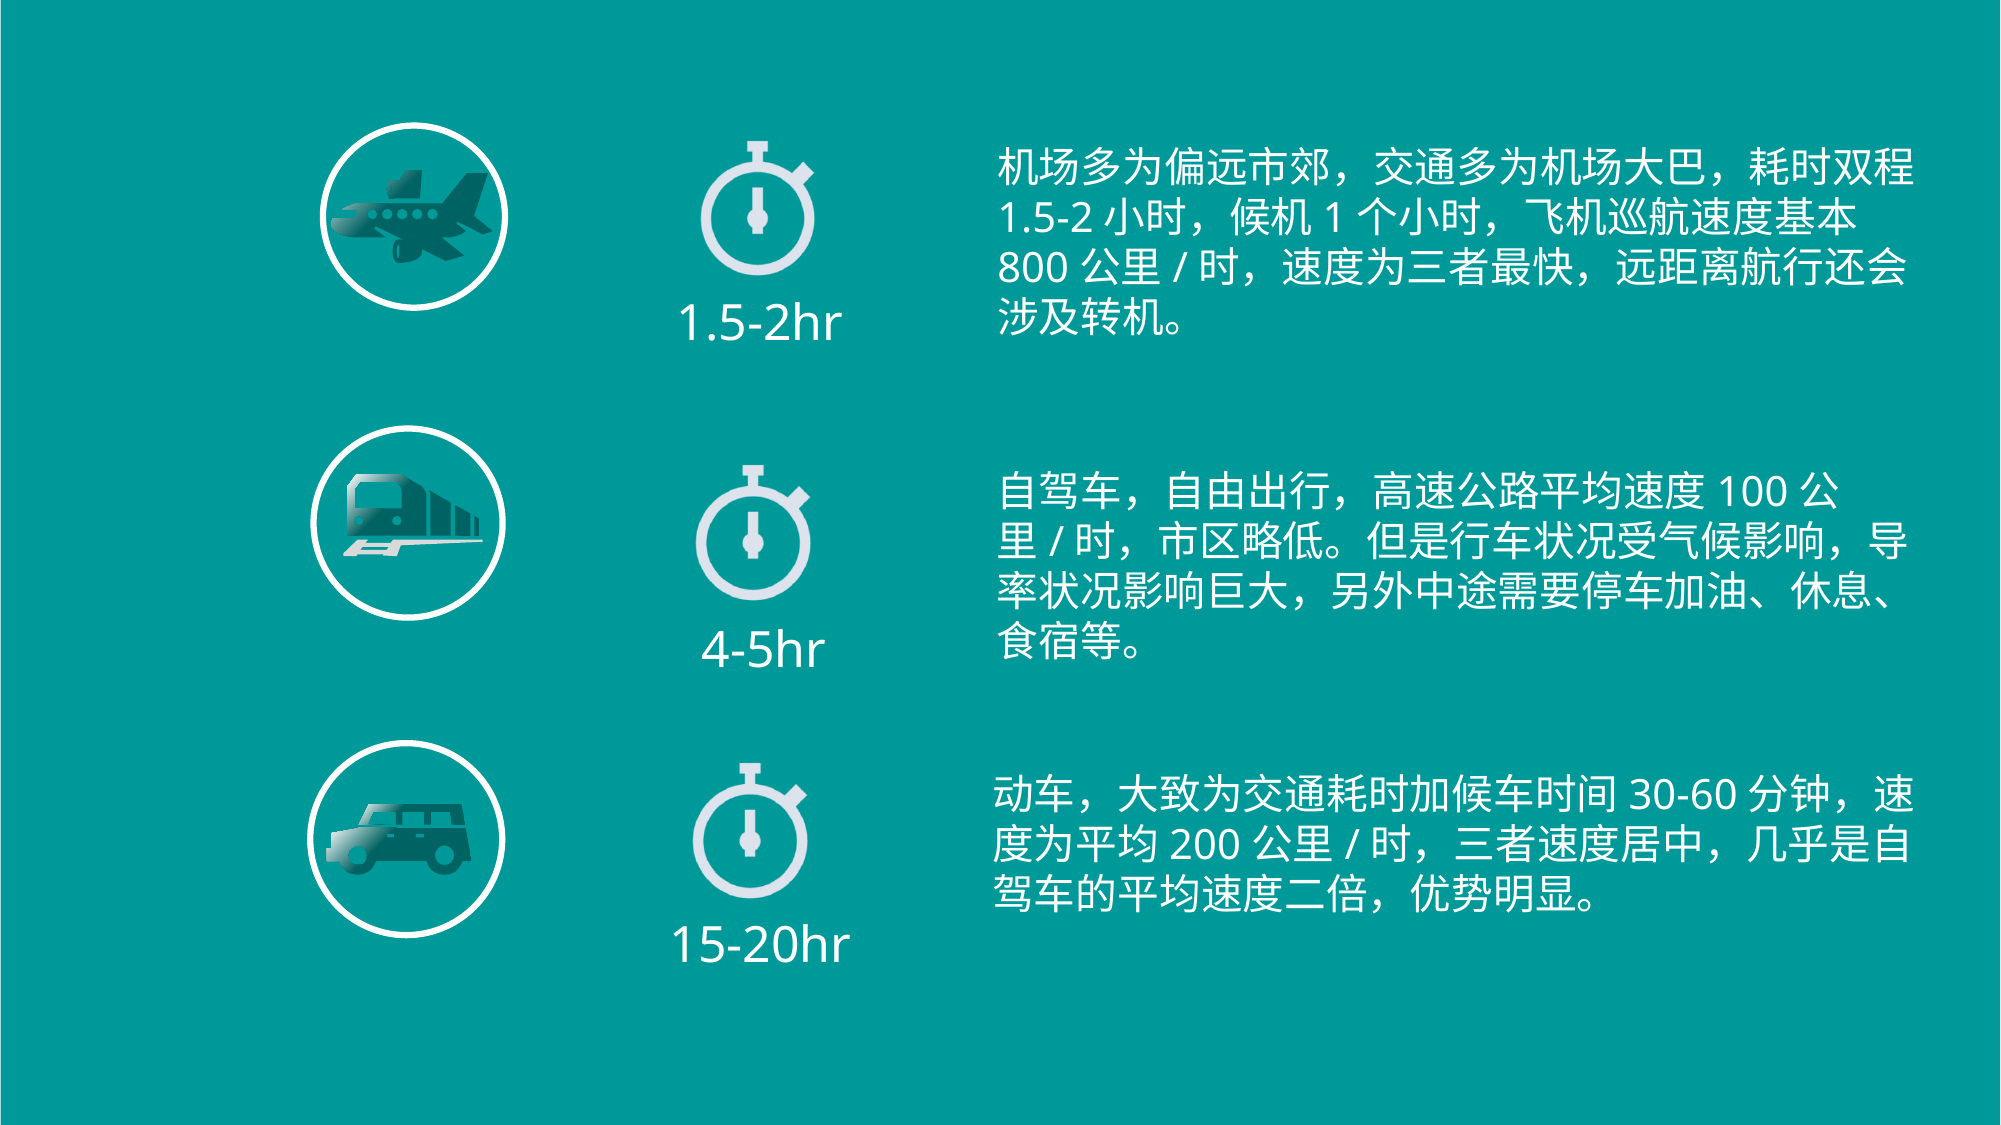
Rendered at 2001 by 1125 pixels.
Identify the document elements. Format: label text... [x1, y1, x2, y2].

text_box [322, 125, 505, 308]
text_box 动车，大致为交通耗时加候车时间30-60分钟，速度为平均200公里/时，三者速度居中，几乎是自驾车的平均速度二倍，优势明显。 [977, 760, 1936, 926]
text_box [662, 133, 883, 359]
text_box 自驾车，自由出行，高速公路平均速度100公里/时，市区略低。但是行车状况受气候影响，导率状况影响巨大，另外中途需要停车加油、休息、食宿等。 [982, 457, 1940, 673]
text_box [313, 428, 503, 618]
text_box 机场多为偏远市郊，交通多为机场大巴，耗时双程1.5-2小时，候机1个小时，飞机巡航速度基本800公里/时，速度为三者最快，远距离航行还会涉及转机。 [982, 133, 1940, 348]
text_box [677, 457, 907, 686]
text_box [310, 743, 503, 936]
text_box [654, 755, 875, 982]
